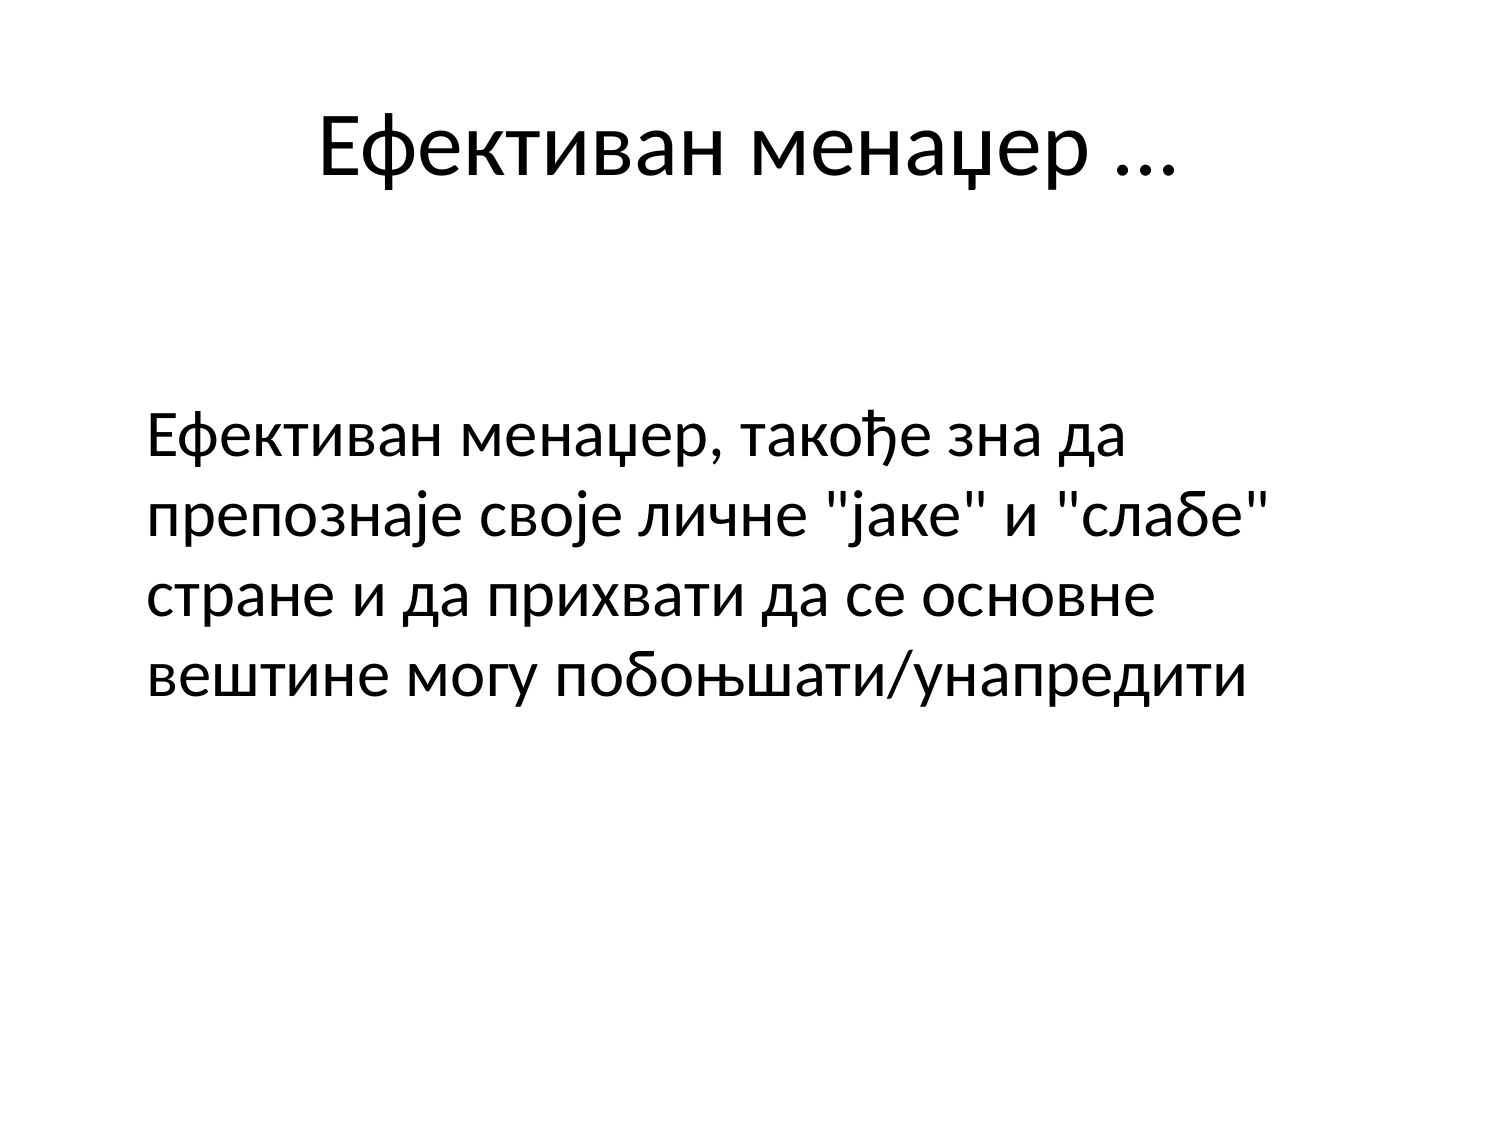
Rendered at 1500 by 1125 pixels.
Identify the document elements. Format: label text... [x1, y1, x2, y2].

title Ефективан менаџер ... [75, 45, 1425, 233]
list Ефективан менаџер, такође зна да препознаје своје личне "јаке" и "слабе" стране и да прихвати да се основне вештине могу побоњшати/унапредити [75, 382, 1425, 1125]
